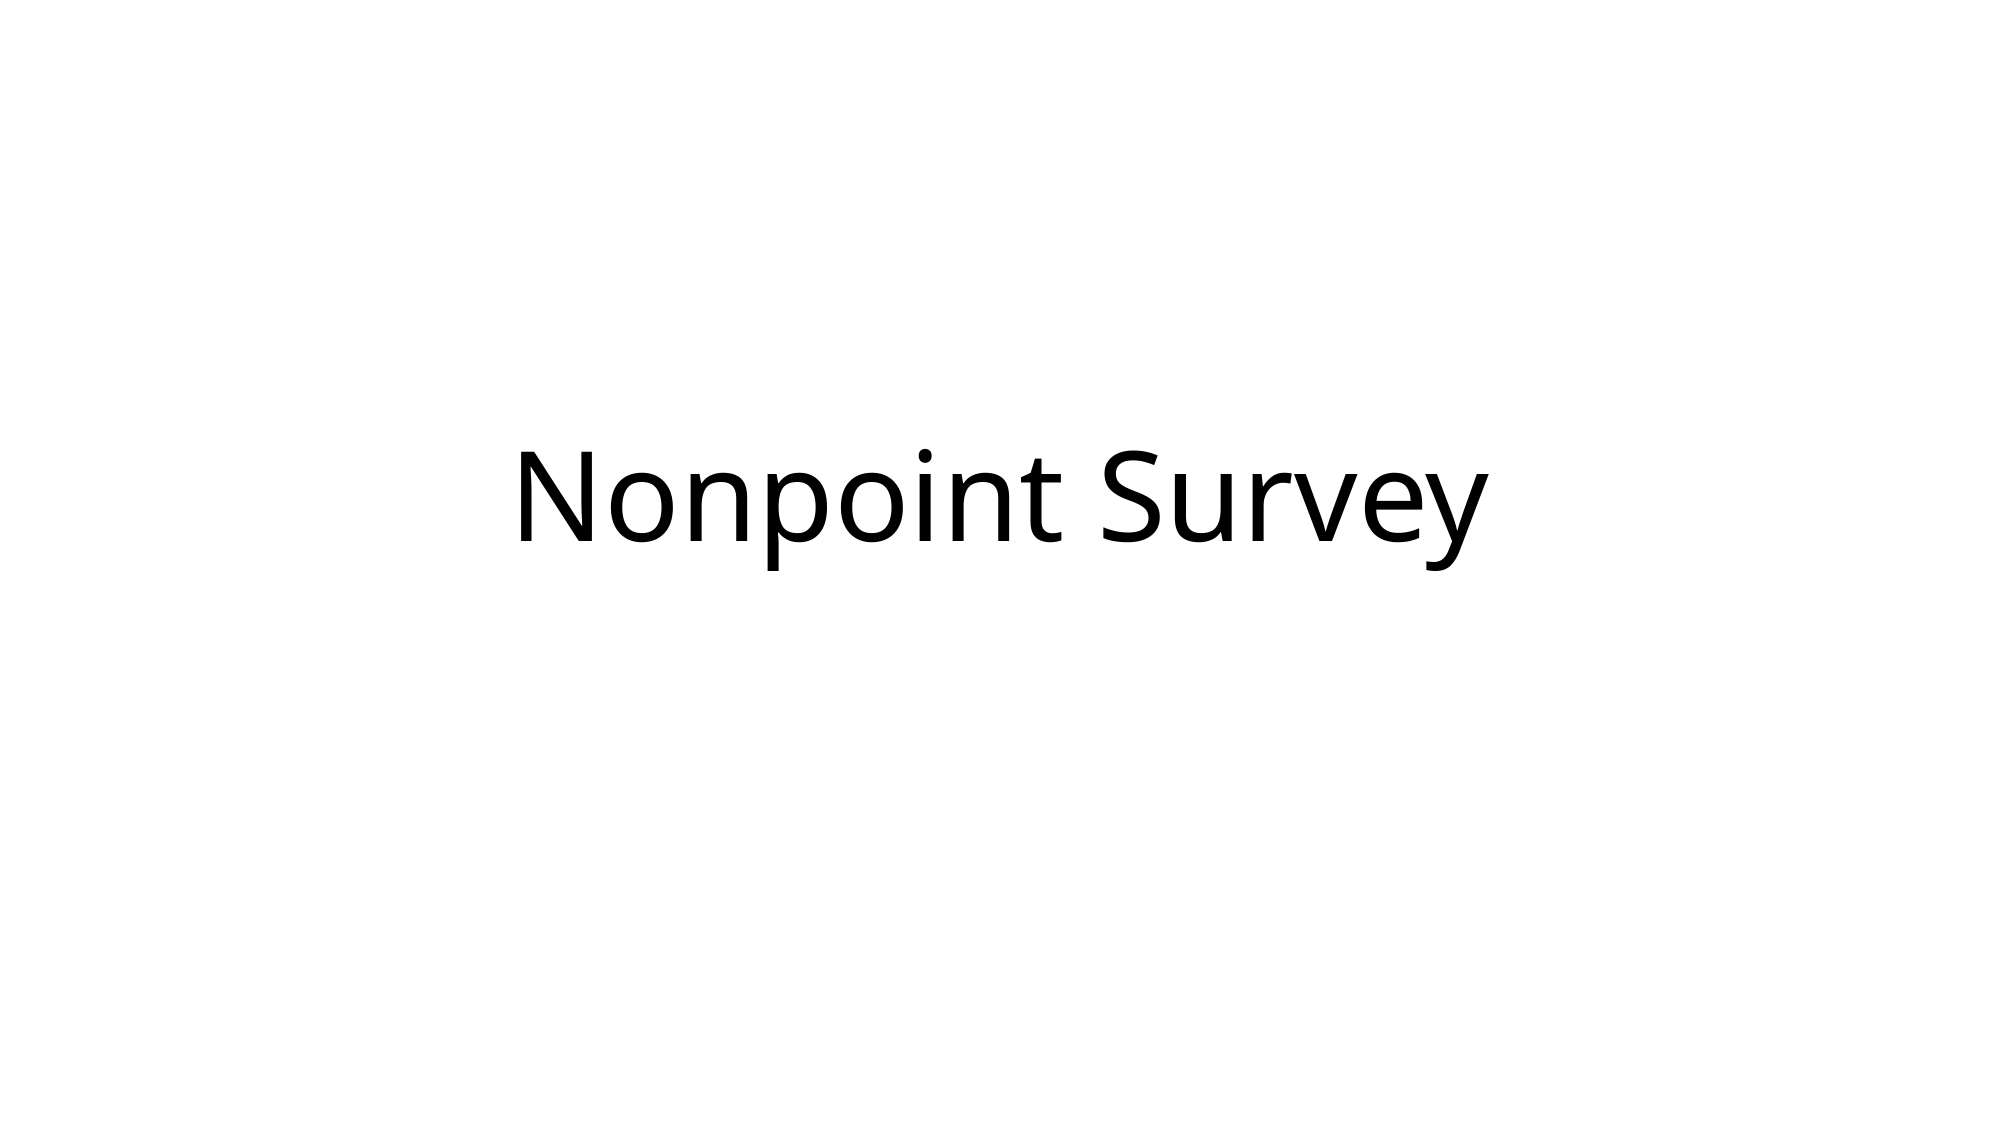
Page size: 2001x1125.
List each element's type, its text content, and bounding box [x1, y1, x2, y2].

title Nonpoint Survey [249, 184, 1750, 576]
